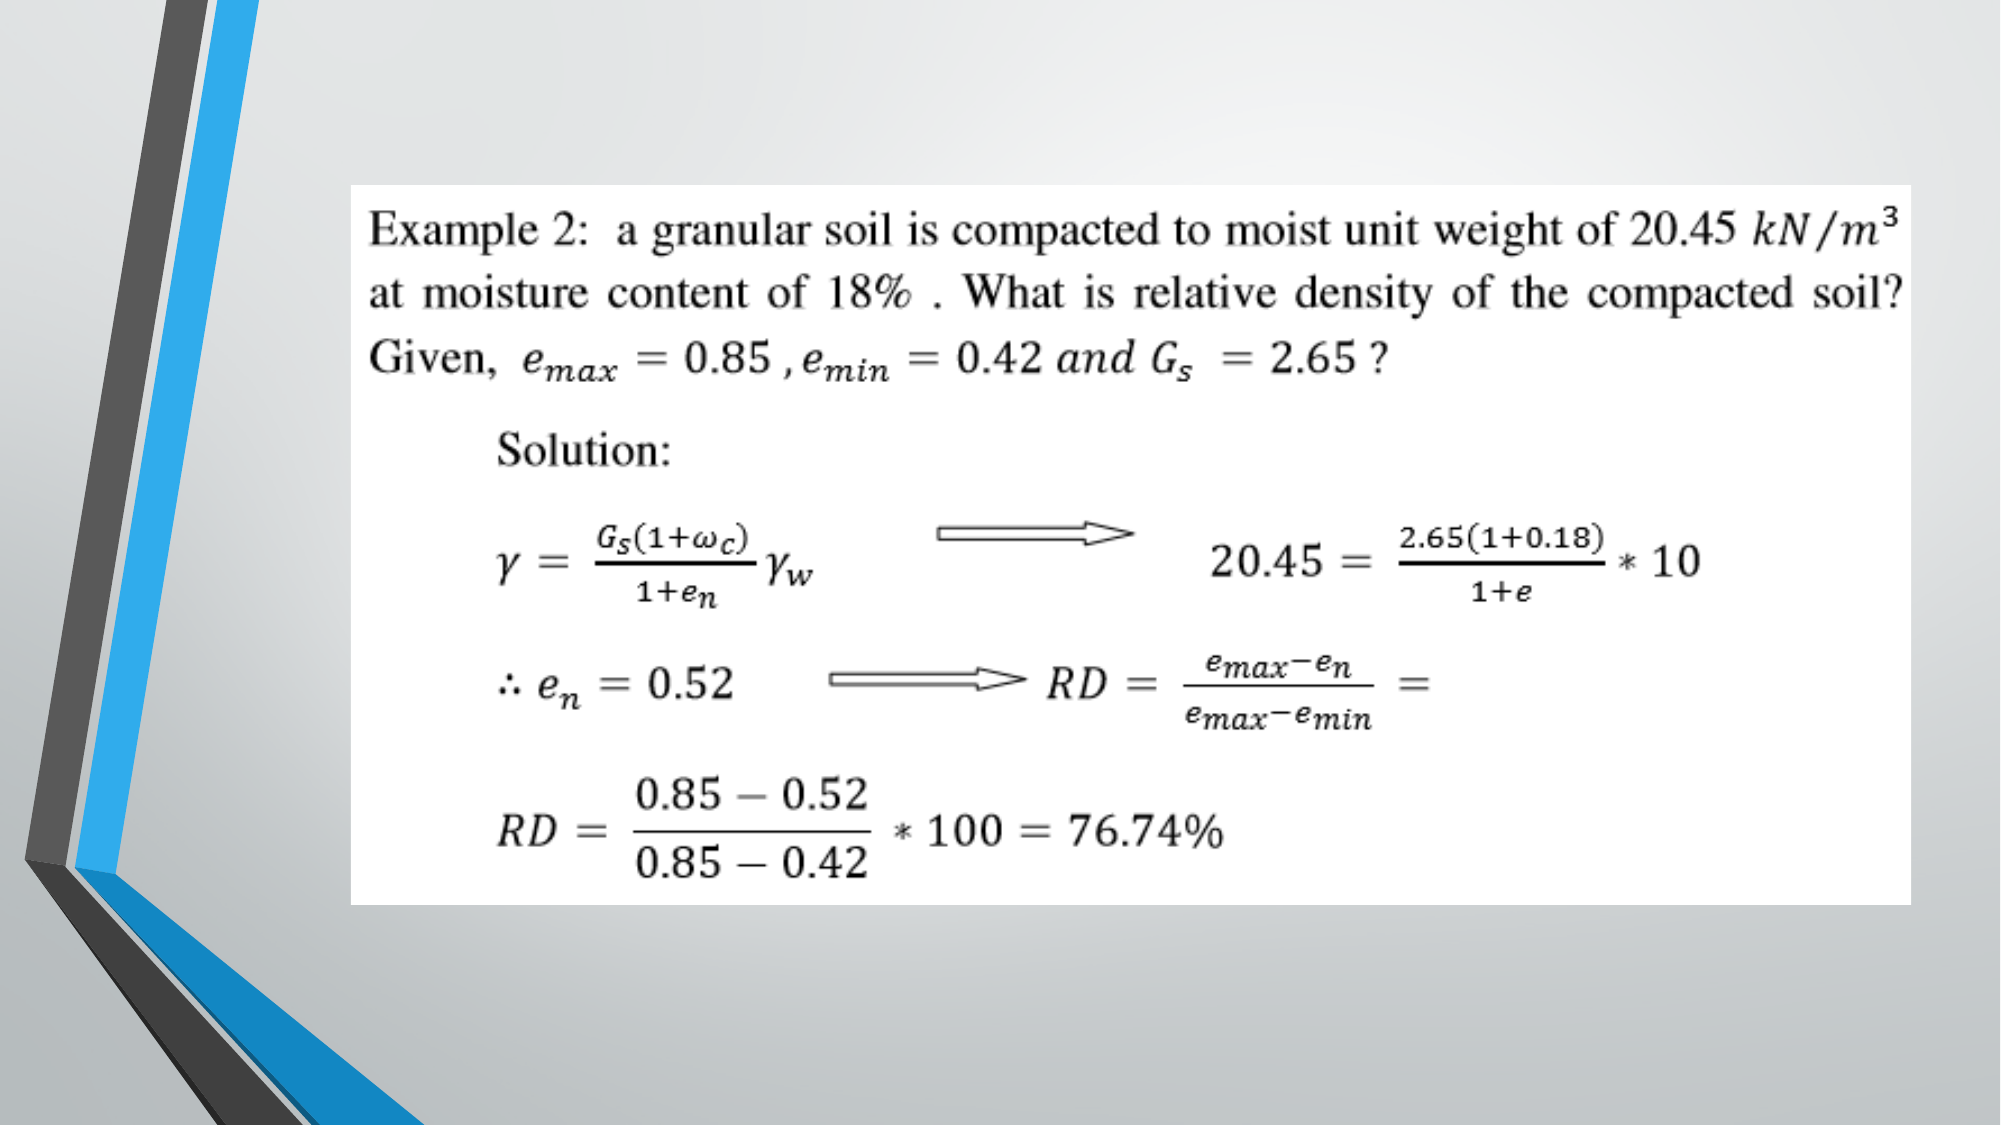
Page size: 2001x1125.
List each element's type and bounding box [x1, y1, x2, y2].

picture [350, 185, 1912, 905]
